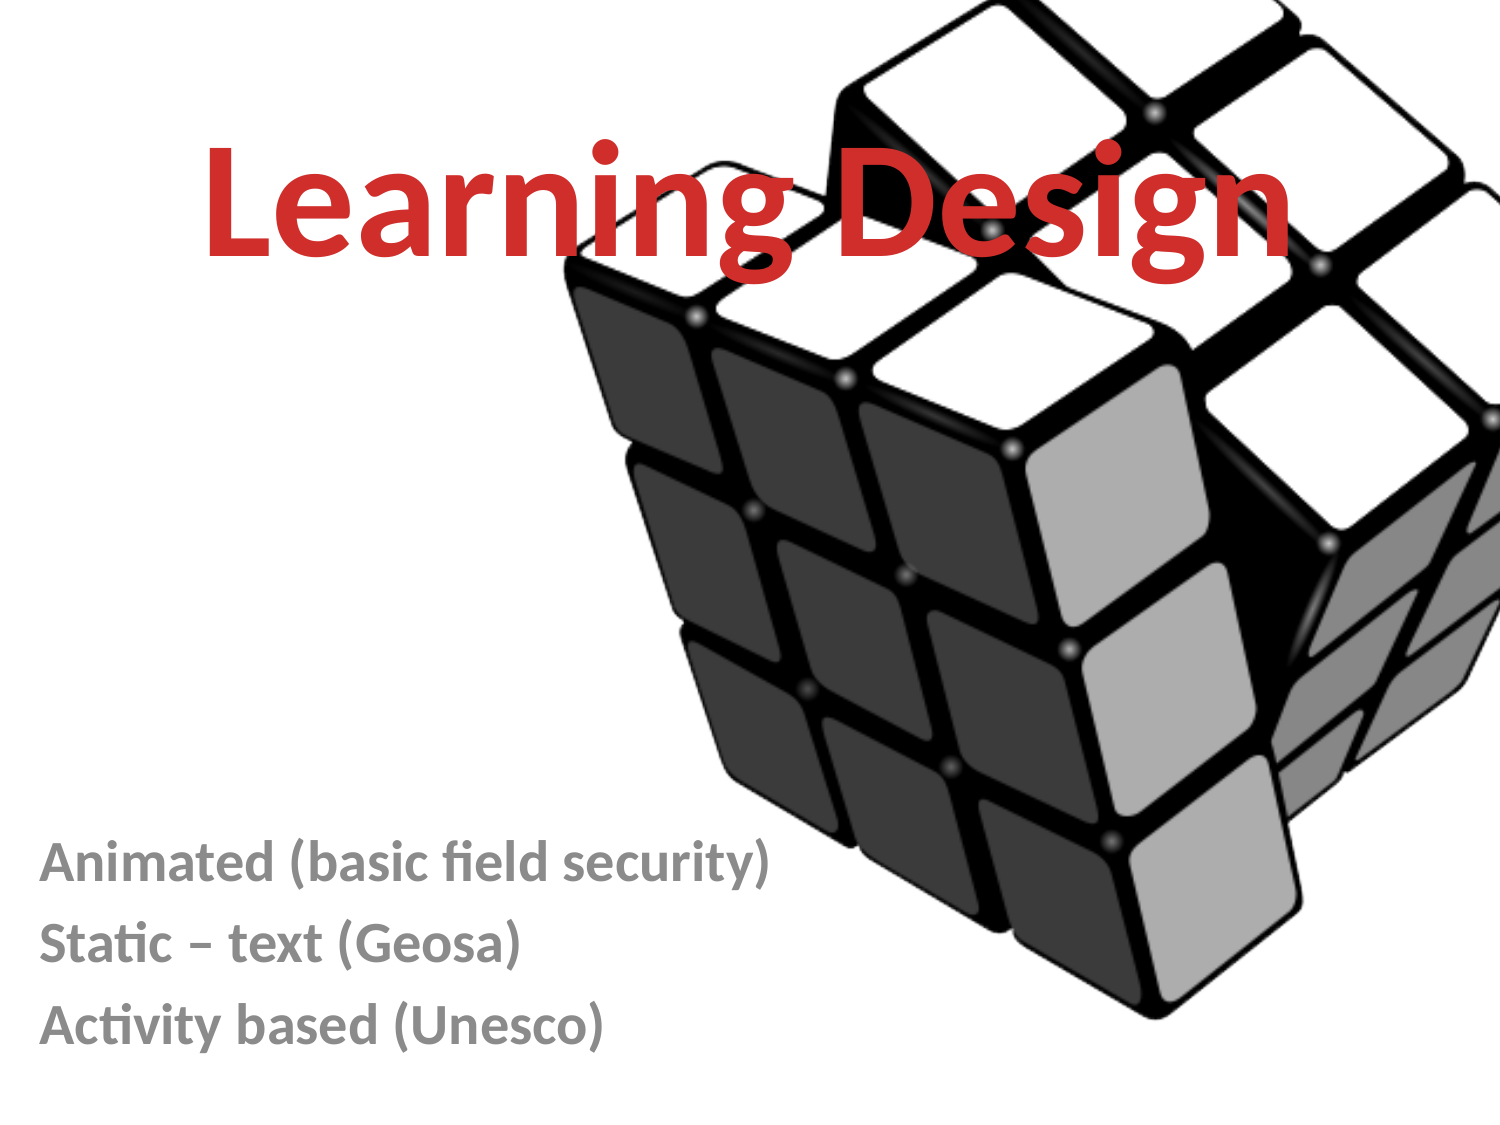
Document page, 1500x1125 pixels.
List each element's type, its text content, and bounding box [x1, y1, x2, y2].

subtitle Animated (basic field security) Static – text (Geosa) Activity based (Unesco) [24, 815, 1258, 1103]
picture [534, 0, 1500, 1044]
title Learning Design [112, 68, 529, 310]
